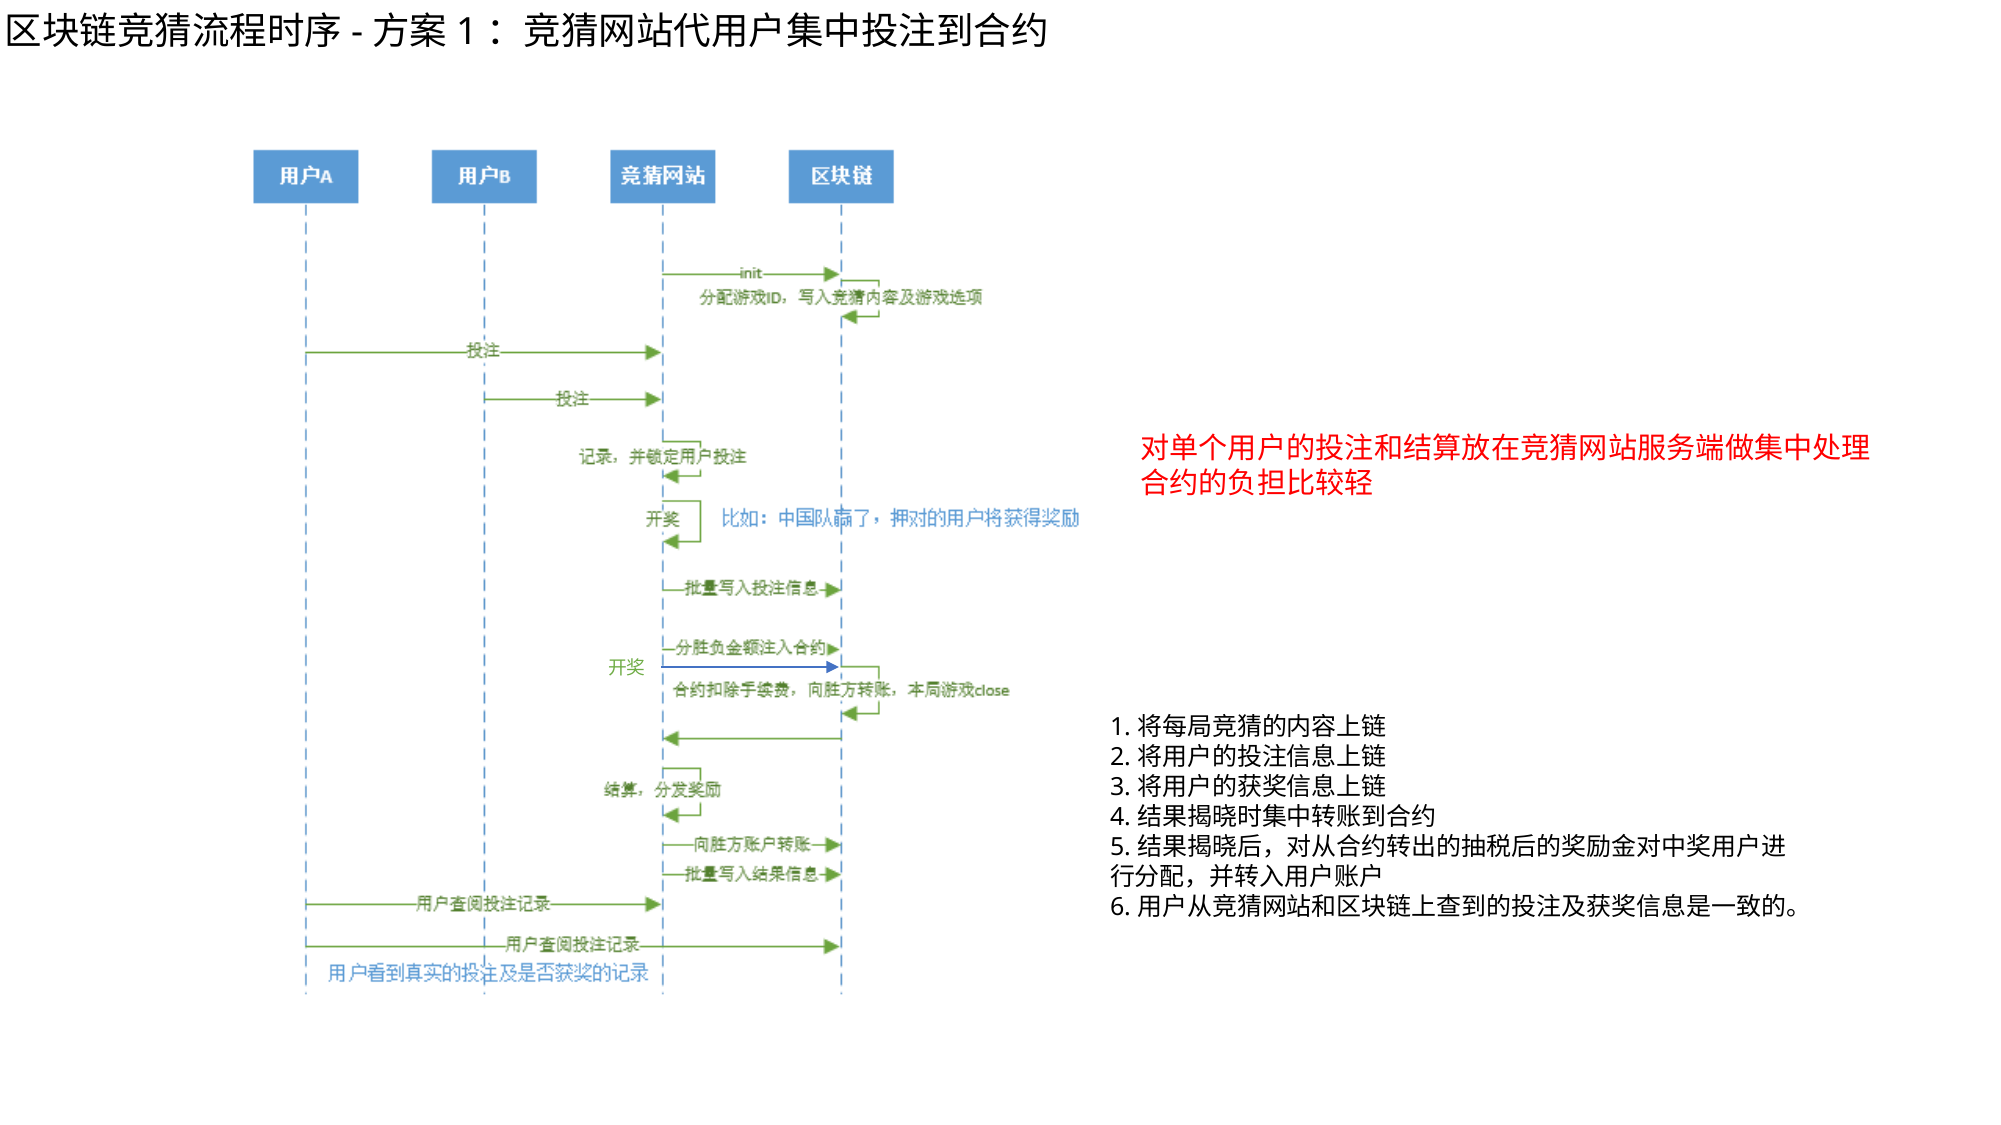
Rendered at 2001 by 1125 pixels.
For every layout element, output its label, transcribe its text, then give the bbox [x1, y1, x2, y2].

text_box 区块链竞猜流程时序-方案1：竞猜网站代用户集中投注到合约 [0, 0, 1064, 60]
picture [235, 130, 1096, 1018]
text_box 1.将每局竞猜的内容上链 2.将用户的投注信息上链 3.将用户的获奖信息上链 4.结果揭晓时集中转账到合约 5.结果揭晓后，对从合约转出的抽税后的奖励金对中奖用户进行分配，并转入用户账户 6.用户从竞猜网站和区块链上查到的投注及获奖信息是一致的。 [1096, 702, 1804, 928]
text_box 对单个用户的投注和结算放在竞猜网站服务端做集中处理 合约的负担比较轻 [1125, 421, 1887, 507]
